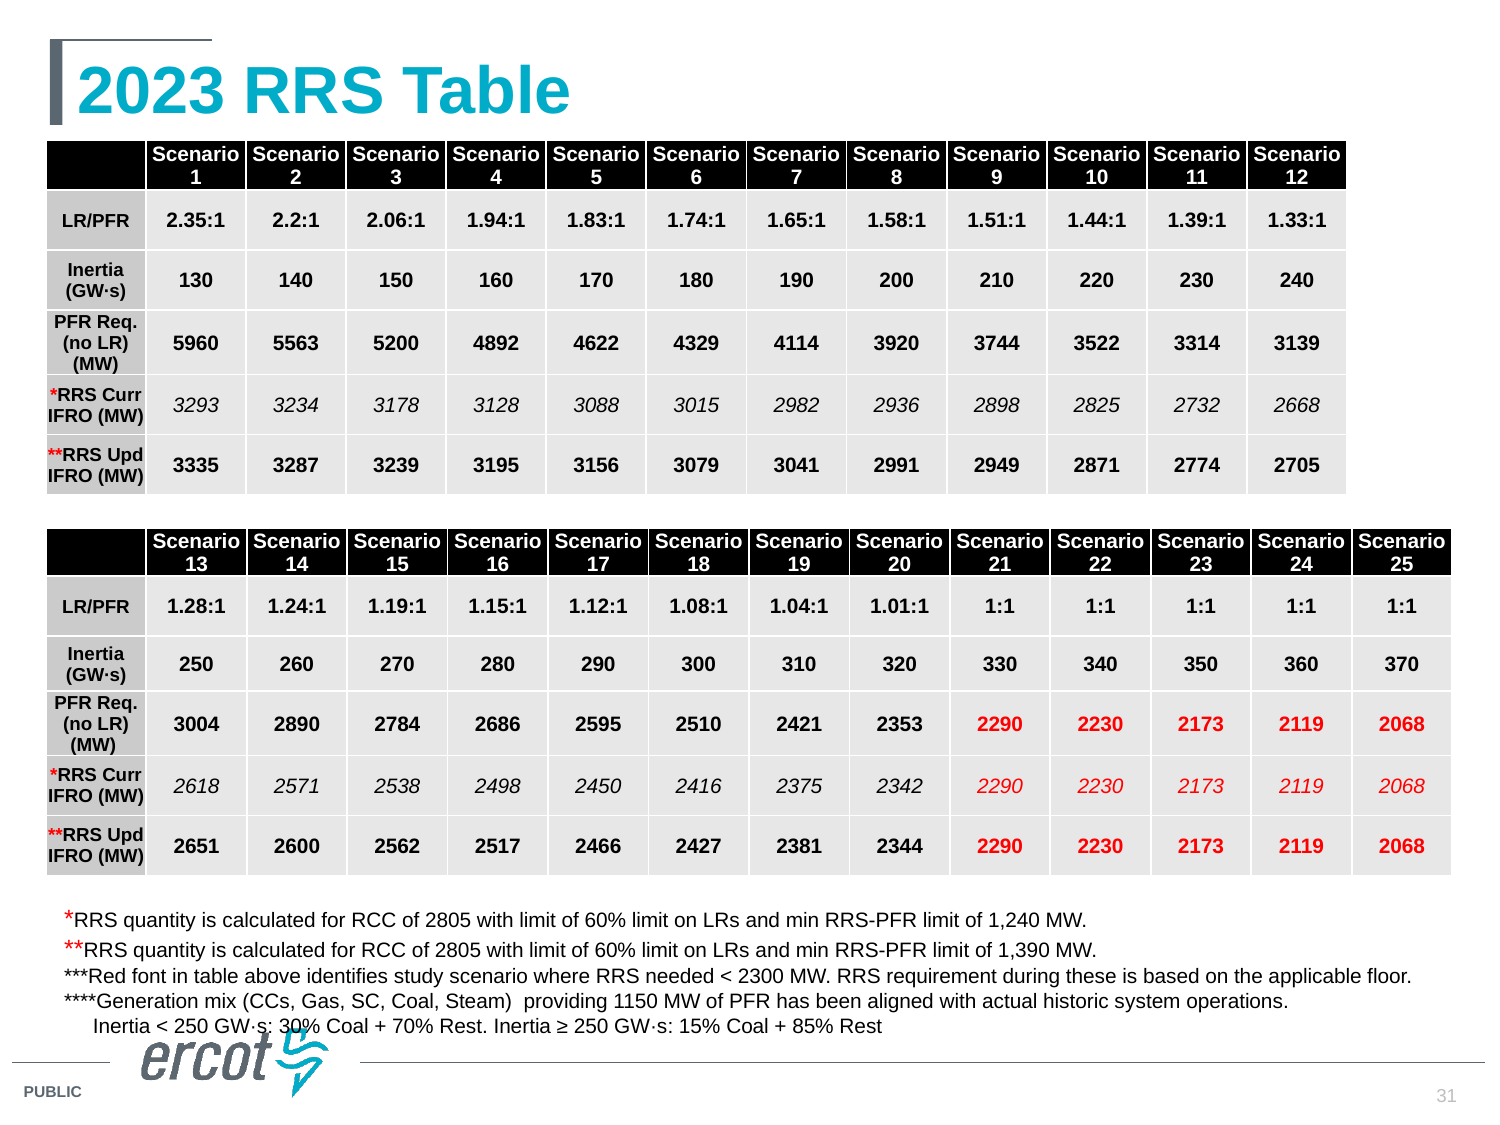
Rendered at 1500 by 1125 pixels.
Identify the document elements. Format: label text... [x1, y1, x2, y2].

table_cell 2498 [448, 756, 547, 815]
table_header Scenario 2 [247, 141, 345, 189]
table_cell 2732 [1148, 375, 1246, 434]
table_cell LR/PFR [47, 191, 145, 249]
table_cell 2949 [948, 435, 1046, 494]
table_cell 3156 [547, 435, 645, 494]
table_header Scenario 12 [1248, 141, 1346, 189]
table_cell 2871 [1048, 435, 1146, 494]
table_cell 2375 [750, 756, 849, 815]
table_cell 1:1 [1051, 577, 1150, 635]
table_cell 180 [647, 251, 746, 309]
table_cell 2466 [549, 816, 648, 875]
table_cell 2890 [248, 692, 346, 755]
table_cell 1.01:1 [850, 577, 949, 635]
table_header [47, 529, 145, 575]
table_cell 3287 [247, 435, 345, 494]
table_cell 4114 [747, 311, 846, 374]
table_cell 360 [1252, 637, 1351, 690]
table_cell 220 [1048, 251, 1146, 309]
table_cell 1.24:1 [248, 577, 346, 635]
table_header Scenario 17 [549, 529, 648, 575]
table_cell 2936 [847, 375, 946, 434]
table_cell 3335 [147, 435, 245, 494]
table_cell Inertia (GW∙s) [47, 251, 145, 309]
table_cell 320 [850, 637, 949, 690]
table_header Scenario 20 [850, 529, 949, 575]
table_cell 2.06:1 [347, 191, 445, 249]
table_cell 2.35:1 [147, 191, 245, 249]
table_cell 210 [948, 251, 1046, 309]
table_cell PFR Req. (no LR) (MW) [47, 692, 145, 755]
table_header Scenario 8 [847, 141, 946, 189]
table_header Scenario 21 [951, 529, 1049, 575]
table_header Scenario 4 [447, 141, 545, 189]
table_cell 2668 [1248, 375, 1346, 434]
table_cell 2898 [948, 375, 1046, 434]
title 2023 RRS Table [62, 39, 1450, 125]
table_header Scenario 18 [649, 529, 748, 575]
table_cell 3015 [647, 375, 746, 434]
table_cell 130 [147, 251, 245, 309]
table_cell 2825 [1048, 375, 1146, 434]
table_cell 3041 [747, 435, 846, 494]
table_cell 1.28:1 [147, 577, 246, 635]
table_cell 1:1 [951, 577, 1049, 635]
table_cell 2381 [750, 816, 849, 875]
table_cell 3744 [948, 311, 1046, 374]
table_cell 2344 [850, 816, 949, 875]
table_header Scenario 24 [1252, 529, 1351, 575]
table_cell 200 [847, 251, 946, 309]
table_cell 370 [1353, 637, 1451, 690]
table_header Scenario 15 [348, 529, 447, 575]
table_cell 1.94:1 [447, 191, 545, 249]
table_cell 2173 [1152, 816, 1250, 875]
table_cell 2230 [1051, 756, 1150, 815]
table_cell 2450 [549, 756, 648, 815]
table_cell *RRS Curr IFRO (MW) [47, 756, 145, 815]
table_cell 2342 [850, 756, 949, 815]
table_header [47, 141, 145, 189]
table_cell 2068 [1353, 692, 1451, 755]
table_header Scenario 6 [647, 141, 746, 189]
table_cell 2618 [147, 756, 246, 815]
table_cell 2600 [248, 816, 346, 875]
table_cell 340 [1051, 637, 1150, 690]
table_cell 4329 [647, 311, 746, 374]
table_cell 2686 [448, 692, 547, 755]
table_header Scenario 9 [948, 141, 1046, 189]
table_cell 1.65:1 [747, 191, 846, 249]
table_header Scenario 25 [1353, 529, 1451, 575]
picture [137, 1045, 332, 1100]
table_cell 2571 [248, 756, 346, 815]
table_cell 1.58:1 [847, 191, 946, 249]
table_cell 2290 [951, 816, 1049, 875]
table_header Scenario 5 [547, 141, 645, 189]
table_cell 3004 [147, 692, 246, 755]
table_header Scenario 16 [448, 529, 547, 575]
table_header Scenario 11 [1148, 141, 1246, 189]
table_cell 3522 [1048, 311, 1146, 374]
table_cell 2774 [1148, 435, 1246, 494]
table_cell 3314 [1148, 311, 1246, 374]
table_cell 240 [1248, 251, 1346, 309]
table_cell *RRS Curr IFRO (MW) [47, 375, 145, 434]
table_cell 290 [549, 637, 648, 690]
table_cell 2562 [348, 816, 447, 875]
table_cell 260 [248, 637, 346, 690]
table_cell 4622 [547, 311, 645, 374]
table_cell 1.74:1 [647, 191, 746, 249]
table_cell 2290 [951, 692, 1049, 755]
table_cell 2290 [951, 756, 1049, 815]
table_cell 270 [348, 637, 447, 690]
table_cell 1.44:1 [1048, 191, 1146, 249]
table_cell 2510 [649, 692, 748, 755]
table_cell 140 [247, 251, 345, 309]
table_cell 1.08:1 [649, 577, 748, 635]
table_cell 5960 [147, 311, 245, 374]
table_cell 1.83:1 [547, 191, 645, 249]
table_cell 2119 [1252, 816, 1351, 875]
table_cell 2068 [1353, 816, 1451, 875]
table_cell 2119 [1252, 692, 1351, 755]
table_cell 3234 [247, 375, 345, 434]
table_cell 2982 [747, 375, 846, 434]
table_cell 2230 [1051, 692, 1150, 755]
table_cell 5200 [347, 311, 445, 374]
table_cell 2230 [1051, 816, 1150, 875]
table_cell 150 [347, 251, 445, 309]
table_cell 2119 [1252, 756, 1351, 815]
table_cell 300 [649, 637, 748, 690]
table_cell 2353 [850, 692, 949, 755]
table_cell 2517 [448, 816, 547, 875]
table_header Scenario 3 [347, 141, 445, 189]
table_cell 1.51:1 [948, 191, 1046, 249]
table_cell 3088 [547, 375, 645, 434]
table_header Scenario 19 [750, 529, 849, 575]
table_cell 1.19:1 [348, 577, 447, 635]
table_cell 3178 [347, 375, 445, 434]
table_cell 2416 [649, 756, 748, 815]
table_cell 2421 [750, 692, 849, 755]
table_cell 1.39:1 [1148, 191, 1246, 249]
table_cell **RRS Upd IFRO (MW) [47, 816, 145, 875]
text_box *RRS quantity is calculated for RCC of 2805 with limit of 60% limit on LRs and min RRS-PFR limit of 1,240 MW. **RRS quantity is calculated for RCC of 2805 with limit of 60% limit on LRs and min RRS-PFR limit of 1,390 MW. ***Red font in table above identifies study scenario where RRS needed < 2300 MW. RRS requirement during these is based on the applicable floor. ****Generation mix (CCs, Gas, SC, Coal, Steam) providing 1150 MW of PFR has been aligned with actual historic system operations. Inertia < 250 GW·s: 30% Coal + 70% Rest. Inertia ≥ 250 GW·s: 15% Coal + 85% Rest [49, 895, 1449, 1045]
table_cell 3239 [347, 435, 445, 494]
table_header Scenario 7 [747, 141, 846, 189]
table_header Scenario 13 [147, 529, 246, 575]
table_cell 2705 [1248, 435, 1346, 494]
table_cell 1.15:1 [448, 577, 547, 635]
table_cell **RRS Upd IFRO (MW) [47, 435, 145, 494]
table_cell 2538 [348, 756, 447, 815]
table_cell 250 [147, 637, 246, 690]
table_cell 2068 [1353, 756, 1451, 815]
table_cell 3079 [647, 435, 746, 494]
table_cell 2784 [348, 692, 447, 755]
table_cell 190 [747, 251, 846, 309]
table_cell 1:1 [1252, 577, 1351, 635]
table_cell 4892 [447, 311, 545, 374]
table_cell 330 [951, 637, 1049, 690]
table_cell 1:1 [1353, 577, 1451, 635]
table_cell 2173 [1152, 756, 1250, 815]
table_cell 1.33:1 [1248, 191, 1346, 249]
table_cell 3195 [447, 435, 545, 494]
table_header Scenario 10 [1048, 141, 1146, 189]
table_cell Inertia (GW∙s) [47, 637, 145, 690]
table_header Scenario 22 [1051, 529, 1150, 575]
table_cell 310 [750, 637, 849, 690]
table_cell 3920 [847, 311, 946, 374]
table_cell 2991 [847, 435, 946, 494]
table_cell 2651 [147, 816, 246, 875]
table_header Scenario 23 [1152, 529, 1250, 575]
table_cell 1.04:1 [750, 577, 849, 635]
table_cell 3293 [147, 375, 245, 434]
table_cell 3139 [1248, 311, 1346, 374]
table_cell 2427 [649, 816, 748, 875]
table_cell 230 [1148, 251, 1246, 309]
table_cell 3128 [447, 375, 545, 434]
table_cell PFR Req. (no LR) (MW) [47, 311, 145, 374]
table_cell 1:1 [1152, 577, 1250, 635]
table_cell 5563 [247, 311, 345, 374]
table_cell 160 [447, 251, 545, 309]
table_cell 2595 [549, 692, 648, 755]
table_cell 350 [1152, 637, 1250, 690]
table_cell 2.2:1 [247, 191, 345, 249]
table_cell 170 [547, 251, 645, 309]
table_header Scenario 1 [147, 141, 245, 189]
table_cell 280 [448, 637, 547, 690]
table_cell 2173 [1152, 692, 1250, 755]
table_cell 1.12:1 [549, 577, 648, 635]
table_header Scenario 14 [248, 529, 346, 575]
table_cell LR/PFR [47, 577, 145, 635]
